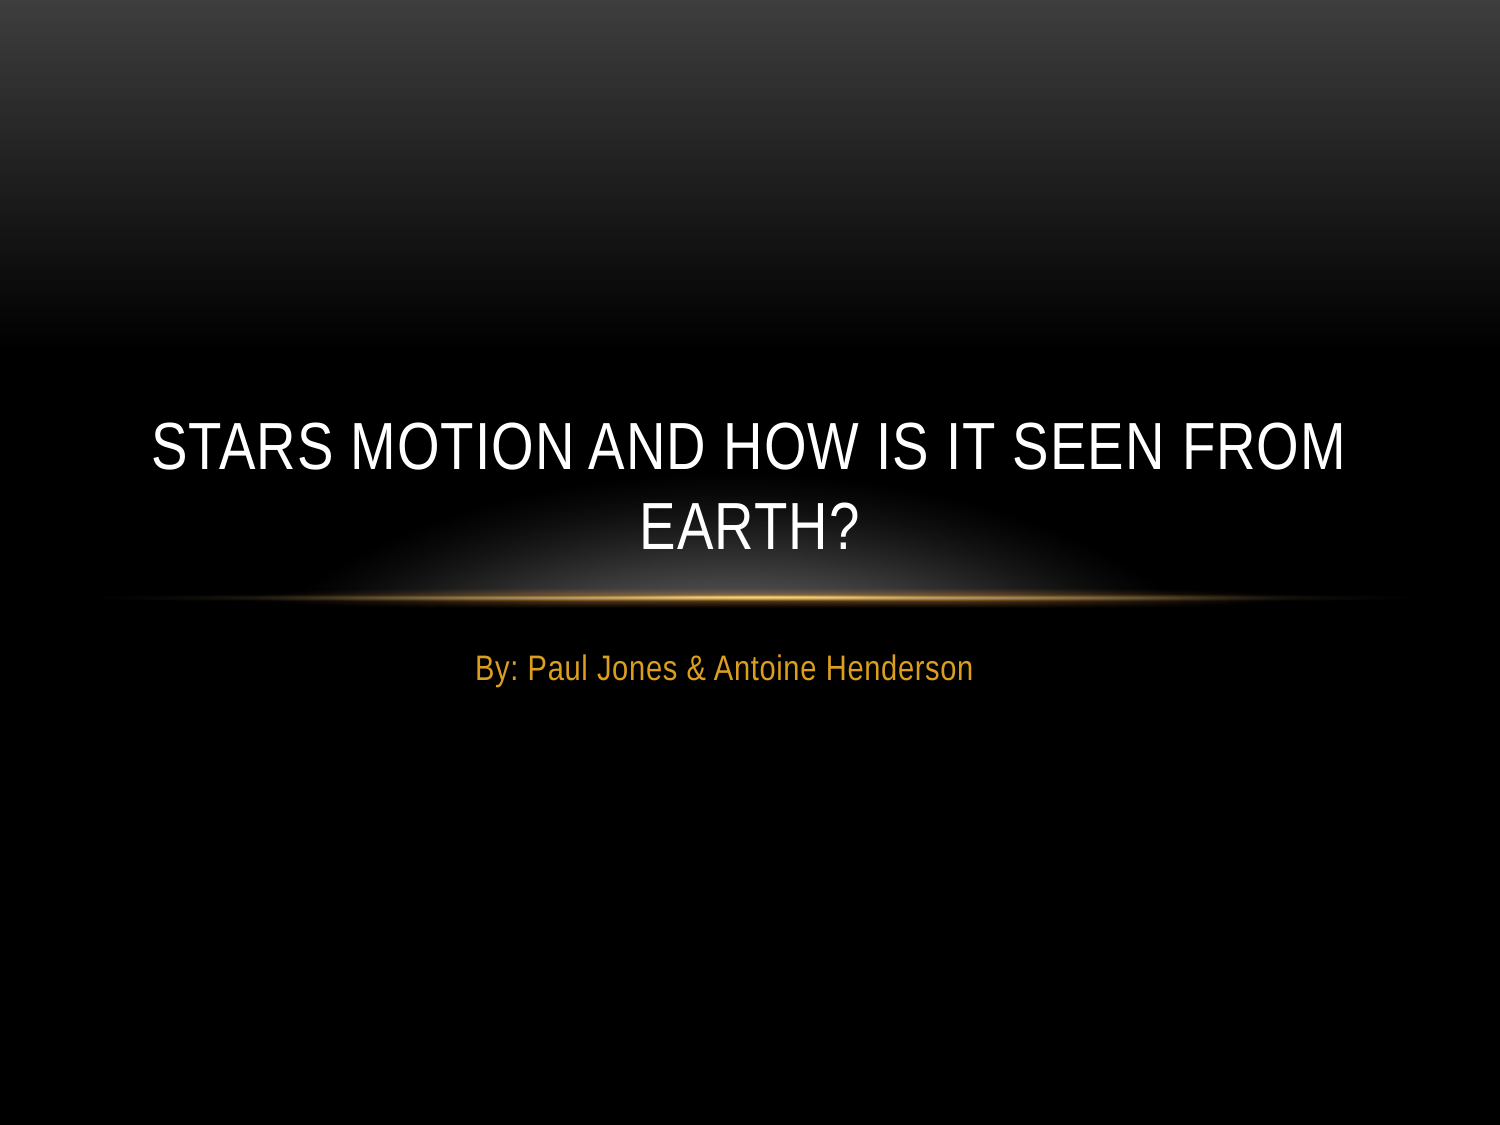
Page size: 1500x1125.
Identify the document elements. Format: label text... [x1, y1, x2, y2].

title Stars motion and how is it seen from earth? [112, 329, 1388, 571]
subtitle By: Paul Jones & Antoine Henderson [200, 637, 1250, 925]
picture [0, 0, 1500, 750]
